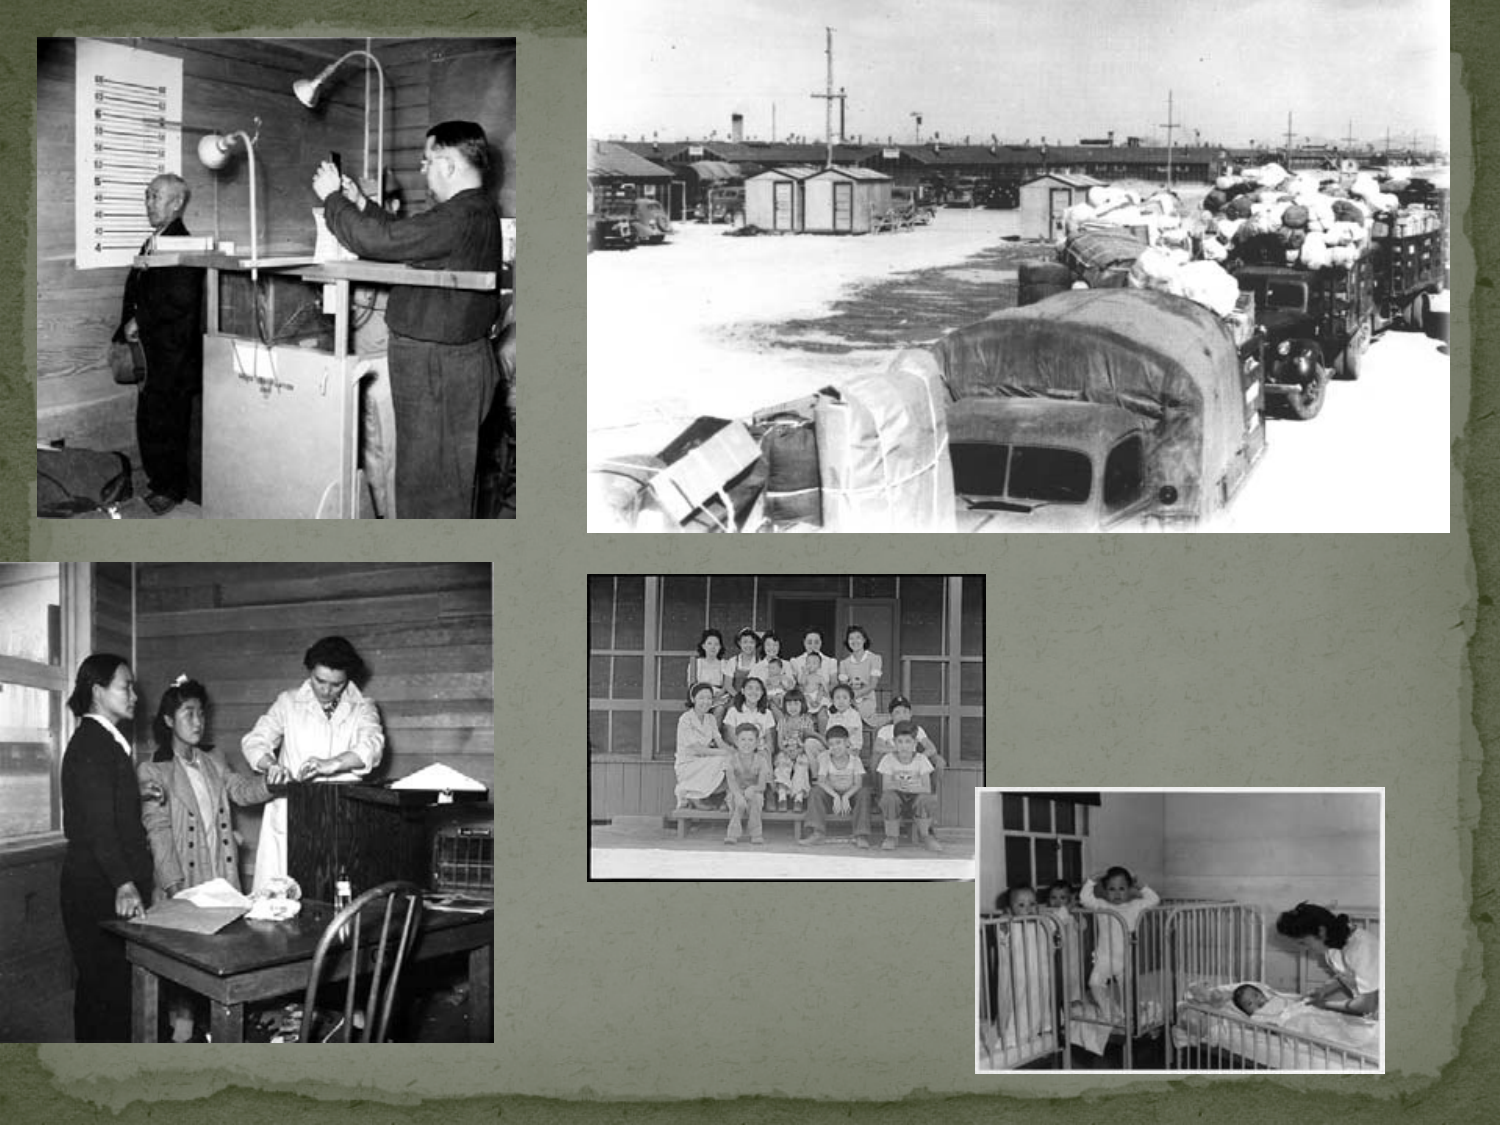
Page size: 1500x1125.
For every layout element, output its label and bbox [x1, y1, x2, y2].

picture [587, 0, 1451, 533]
picture [0, 562, 494, 1043]
picture [587, 574, 1385, 1074]
list [40, 40, 514, 517]
